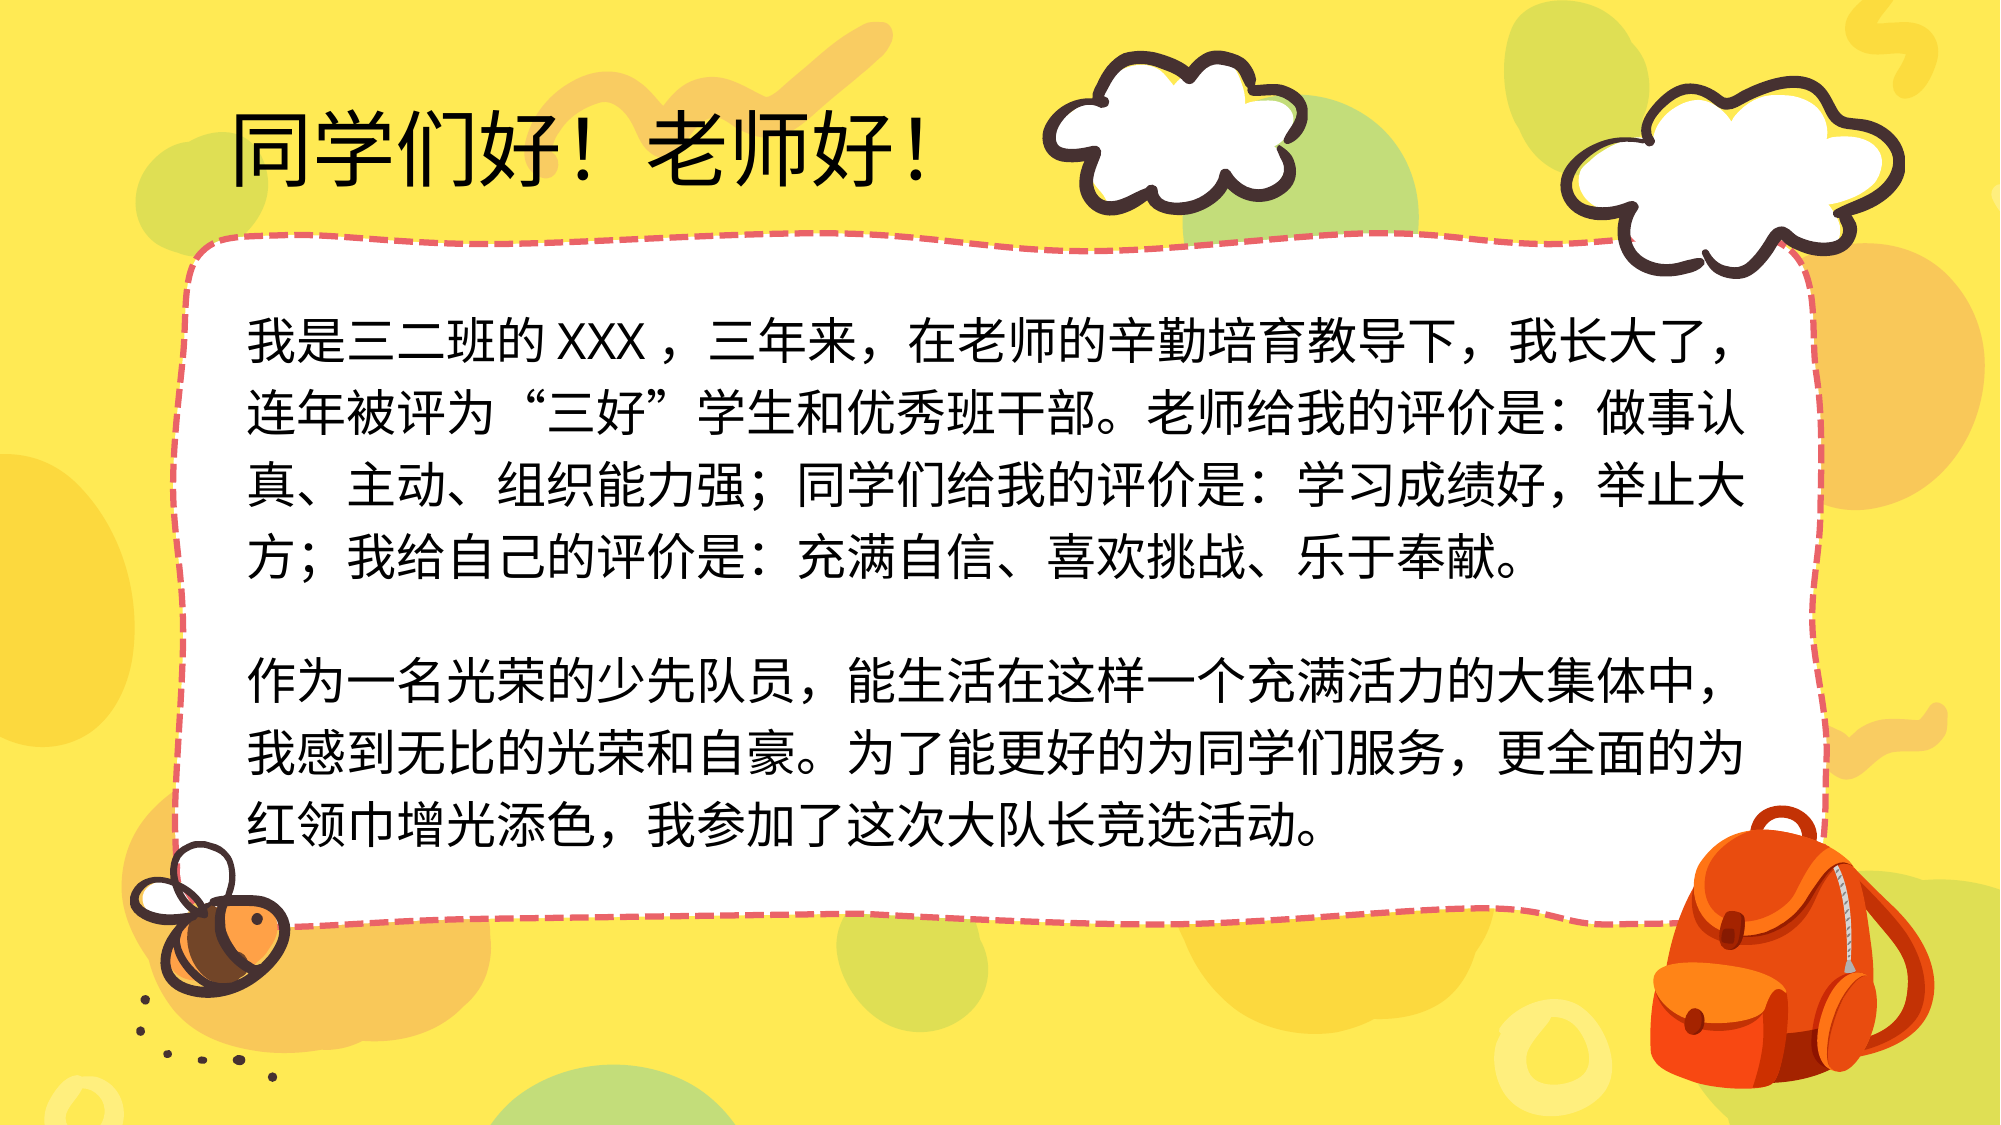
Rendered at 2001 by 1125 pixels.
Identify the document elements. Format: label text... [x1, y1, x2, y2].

picture [130, 840, 291, 1082]
text_box [172, 232, 1828, 840]
picture [1042, 49, 1308, 217]
picture [1559, 75, 1905, 279]
text_box 作为一名光荣的少先队员，能生活在这样一个充满活力的大集体中，我感到无比的光荣和自豪。为了能更好的为同学们服务，更全面的为红领巾增光添色，我参加了这次大队长竞选活动。 [231, 630, 1769, 862]
text_box [291, 862, 1649, 928]
text_box 同学们好！老师好！ [214, 89, 994, 205]
picture [1649, 805, 1935, 1089]
text_box 我是三二班的XXX，三年来，在老师的辛勤培育教导下，我长大了，连年被评为“三好”学生和优秀班干部。老师给我的评价是：做事认真、主动、组织能力强；同学们给我的评价是：学习成绩好，举止大方；我给自己的评价是：充满自信、喜欢挑战、乐于奉献。 [231, 290, 1769, 593]
